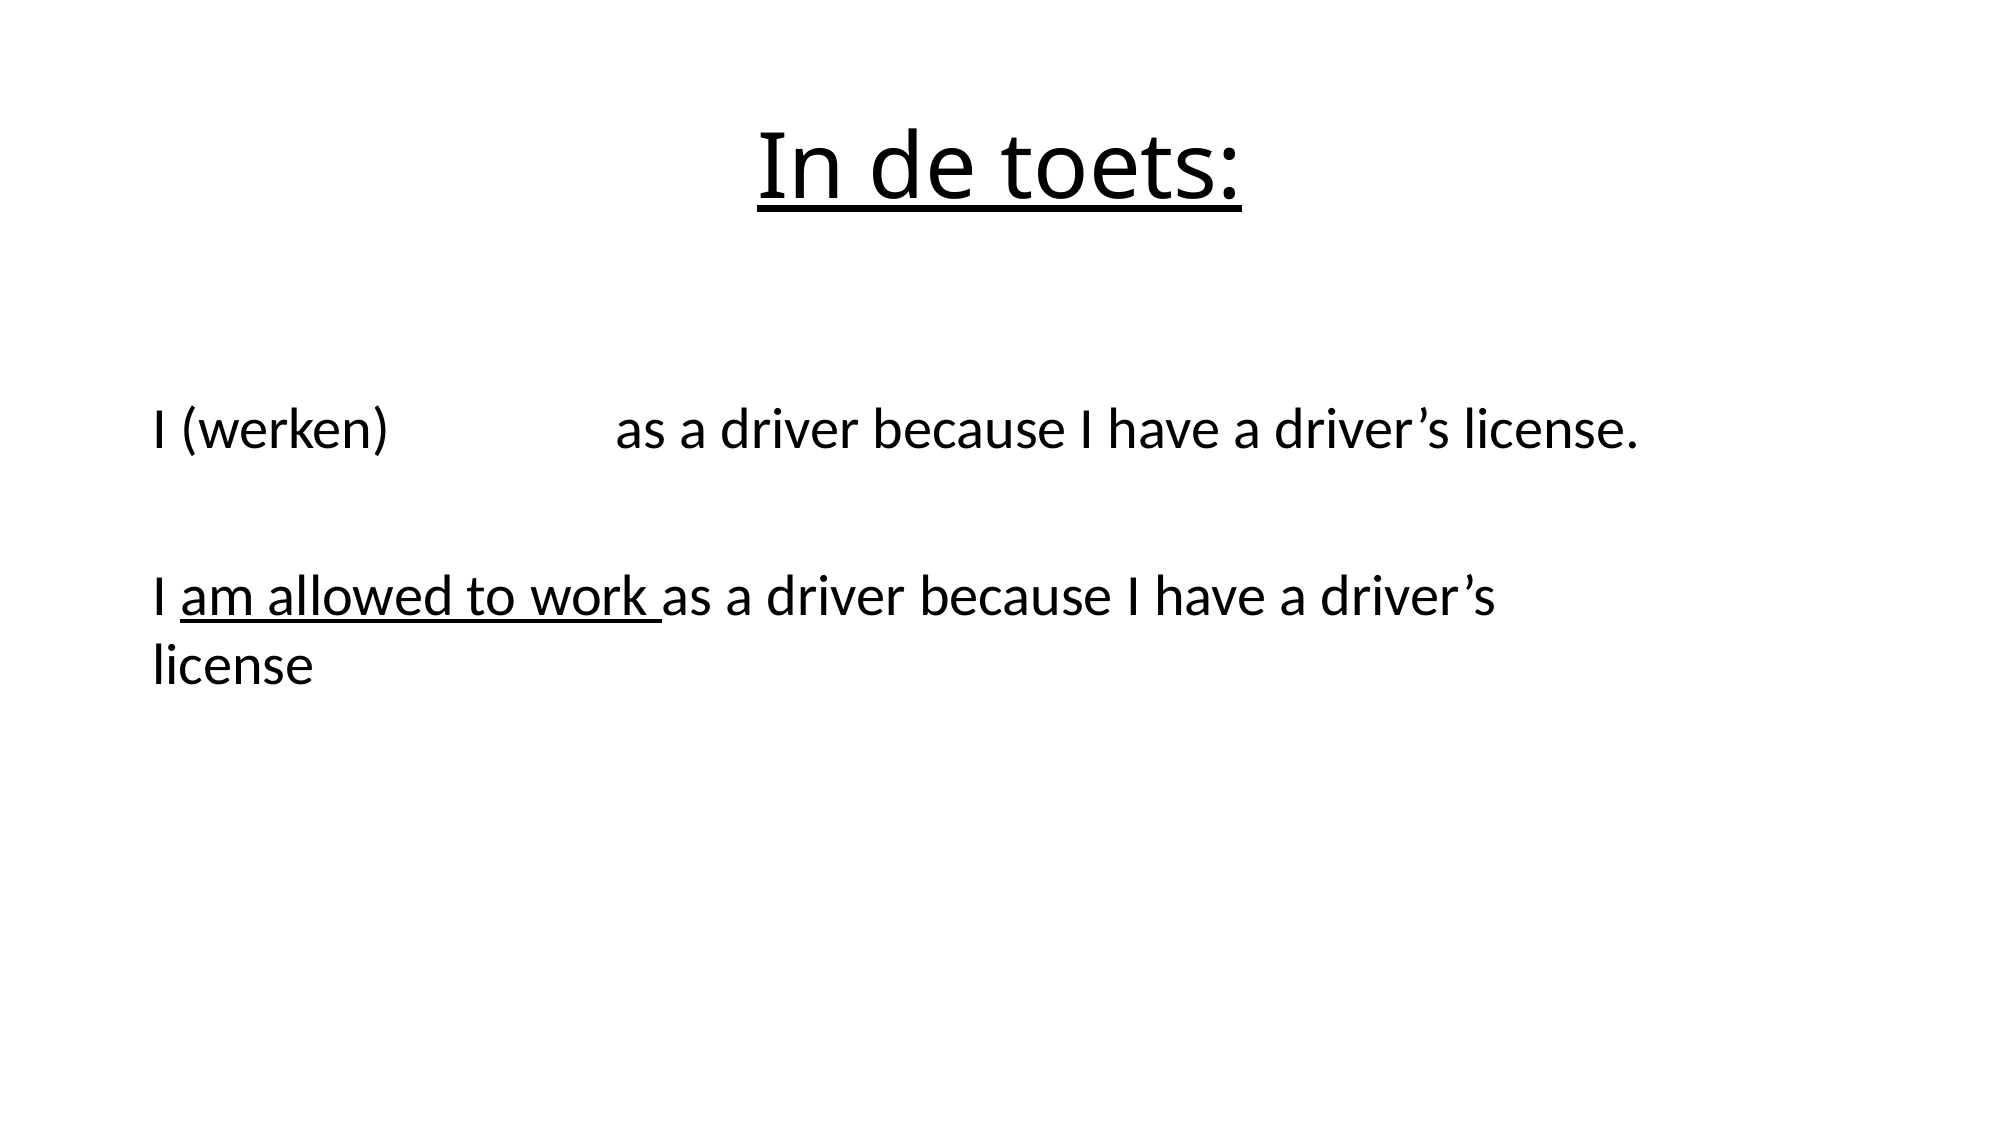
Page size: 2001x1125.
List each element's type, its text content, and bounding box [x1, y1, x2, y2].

text_box I am allowed to work as a driver because I have a driver’s license [137, 549, 1663, 704]
list I (werken) as a driver because I have a driver’s license. [137, 299, 1863, 480]
title In de toets: [137, 59, 1863, 278]
